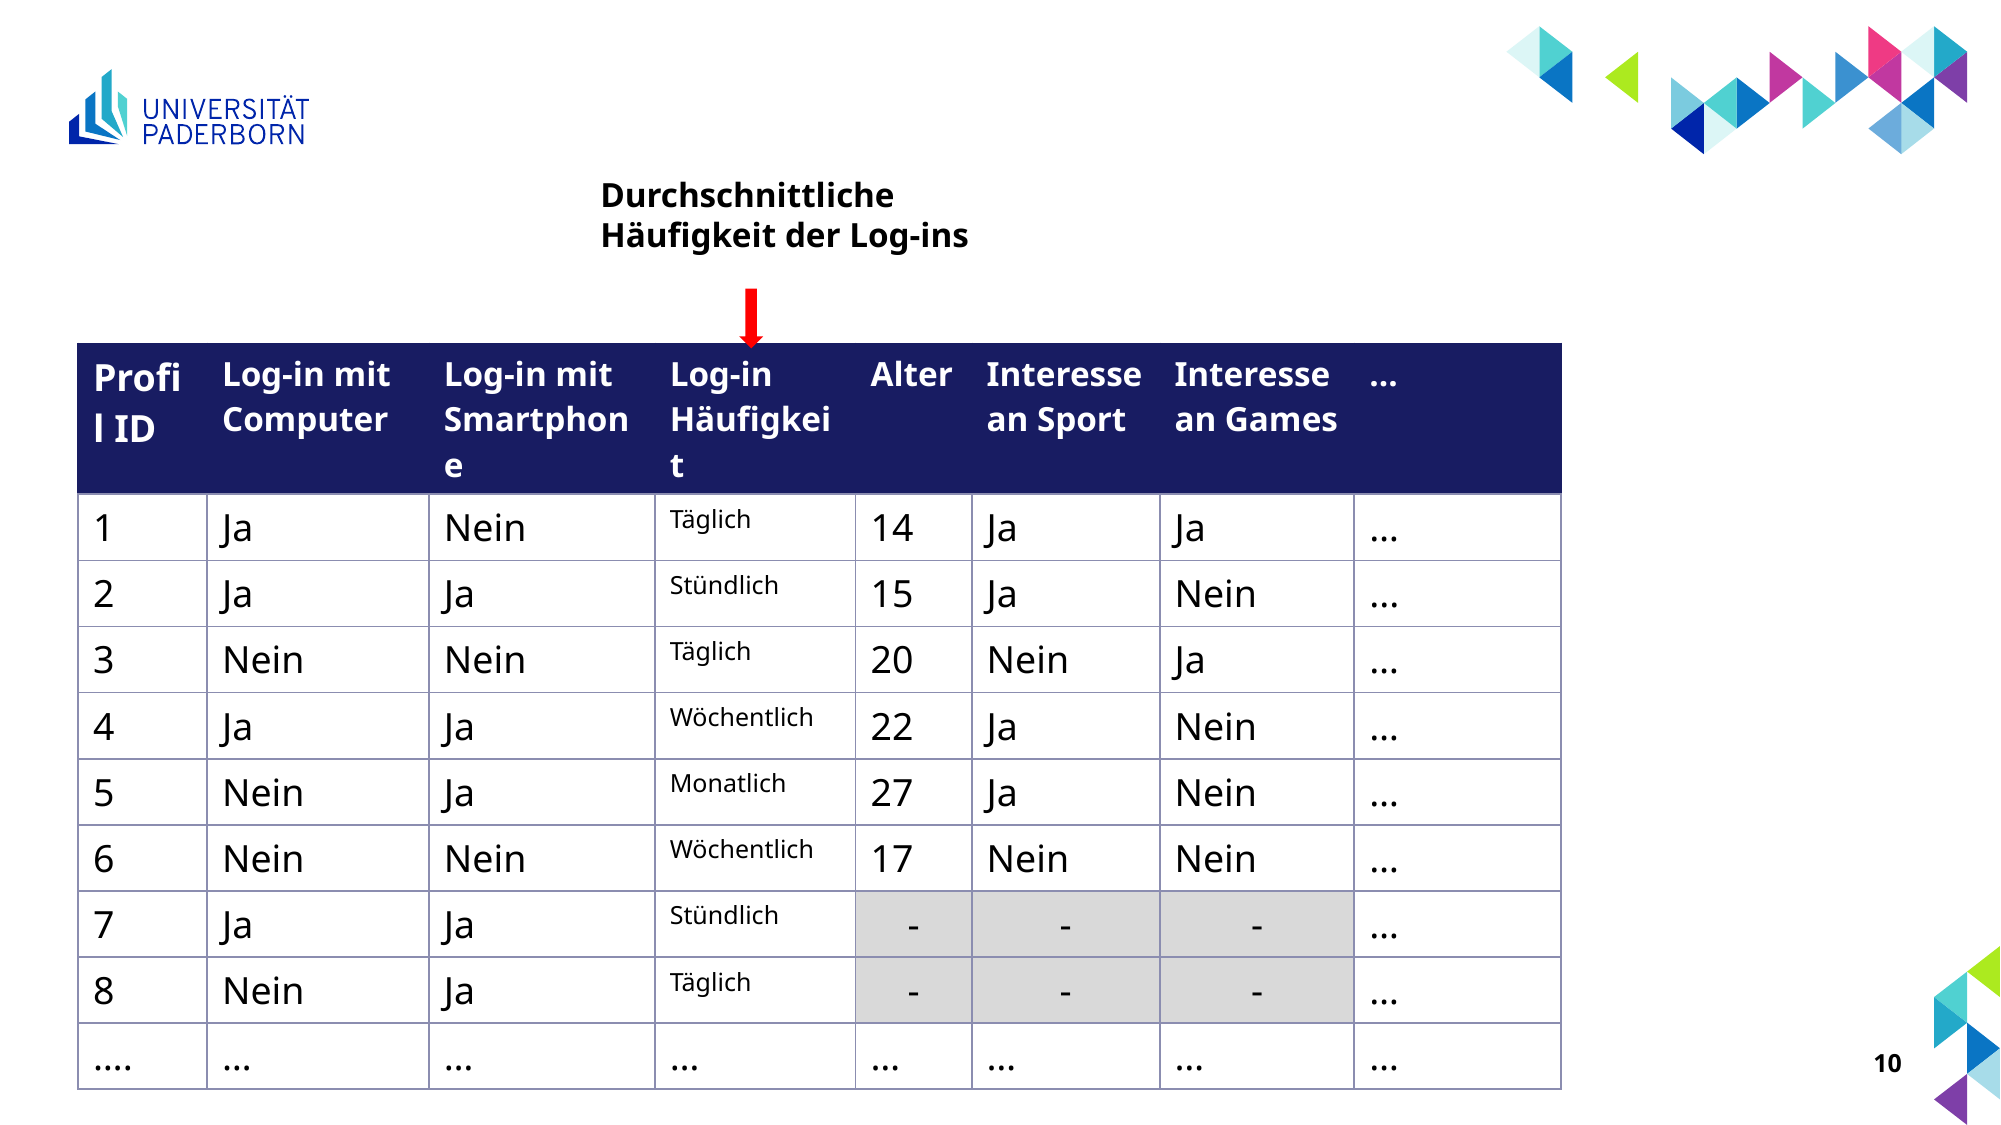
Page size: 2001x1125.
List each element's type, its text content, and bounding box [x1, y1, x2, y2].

table_cell Ja [208, 561, 428, 626]
table_cell 7 [79, 892, 206, 956]
table_cell … [1355, 892, 1560, 956]
table_cell 5 [79, 760, 206, 824]
table_cell … [1355, 826, 1560, 890]
table_cell … [973, 1024, 1159, 1088]
table_cell - [973, 892, 1159, 956]
table_cell Ja [430, 561, 654, 626]
table_header … [1355, 344, 1560, 493]
table_cell Monatlich [656, 760, 855, 824]
table_cell Ja [430, 892, 654, 956]
table_cell … [1355, 495, 1560, 560]
table_cell Wöchentlich [656, 693, 855, 758]
table_cell Nein [208, 627, 428, 692]
table_cell Nein [973, 627, 1159, 692]
table_cell … [1355, 1024, 1560, 1088]
table_cell ... [1355, 561, 1560, 626]
table_cell Nein [430, 627, 654, 692]
table_cell … [656, 1024, 855, 1088]
table_cell Stündlich [656, 892, 855, 956]
table_cell … [856, 1024, 971, 1088]
table_cell 15 [856, 561, 971, 626]
slide_number 10 [1819, 1052, 1902, 1083]
table_cell 2 [79, 561, 206, 626]
table_cell Nein [973, 826, 1159, 890]
table_cell Ja [208, 892, 428, 956]
table_cell Ja [1161, 495, 1353, 560]
table_cell Ja [208, 495, 428, 560]
table_header Profil ID [79, 344, 206, 493]
table_cell Ja [430, 760, 654, 824]
table_cell Nein [1161, 561, 1353, 626]
table_cell Ja [973, 561, 1159, 626]
table_cell 6 [79, 826, 206, 890]
table_cell - [973, 958, 1159, 1022]
table_cell Täglich [656, 958, 855, 1022]
table_cell Nein [208, 958, 428, 1022]
table_cell 4 [79, 693, 206, 758]
table_cell Nein [1161, 826, 1353, 890]
table_cell Wöchentlich [656, 826, 855, 890]
table_cell Nein [430, 826, 654, 890]
table_cell Täglich [656, 495, 855, 560]
table_cell Ja [1161, 627, 1353, 692]
table_cell - [856, 958, 971, 1022]
table_cell - [1161, 892, 1353, 956]
table_cell … [1161, 1024, 1353, 1088]
table_header Log-in Häufigkeit [656, 344, 855, 493]
table_cell Ja [973, 495, 1159, 560]
table_header Log-in mit Computer [208, 344, 428, 493]
table_cell 3 [79, 627, 206, 692]
table_header Alter [856, 344, 971, 493]
text_box [739, 288, 764, 349]
table_cell 22 [856, 693, 971, 758]
table_cell Ja [430, 693, 654, 758]
table_cell 14 [856, 495, 971, 560]
table_cell Nein [208, 760, 428, 824]
table_cell Ja [973, 760, 1159, 824]
table_cell Nein [1161, 693, 1353, 758]
table_cell … [1355, 627, 1560, 692]
table_header Interesse an Sport [973, 344, 1159, 493]
table_cell 1 [79, 495, 206, 560]
table_cell Nein [430, 495, 654, 560]
table_cell Nein [208, 826, 428, 890]
table_cell 17 [856, 826, 971, 890]
table_cell Ja [973, 693, 1159, 758]
table_header Interesse an Games [1161, 344, 1353, 493]
table_cell Nein [1161, 760, 1353, 824]
table_cell 27 [856, 760, 971, 824]
table_cell … [1355, 958, 1560, 1022]
table_cell - [856, 892, 971, 956]
table_cell … [1355, 693, 1560, 758]
table_cell 20 [856, 627, 971, 692]
table_cell Täglich [656, 627, 855, 692]
table_header Log-in mit Smartphone [430, 344, 654, 493]
text_box Durchschnittliche Häufigkeit der Log-ins [585, 166, 985, 262]
table_cell - [1161, 958, 1353, 1022]
table_cell … [208, 1024, 428, 1088]
table_cell Ja [208, 693, 428, 758]
table_cell Ja [430, 958, 654, 1022]
table_cell …. [79, 1024, 206, 1088]
table_cell 8 [79, 958, 206, 1022]
table_cell … [1355, 760, 1560, 824]
table_cell Stündlich [656, 561, 855, 626]
table_cell … [430, 1024, 654, 1088]
